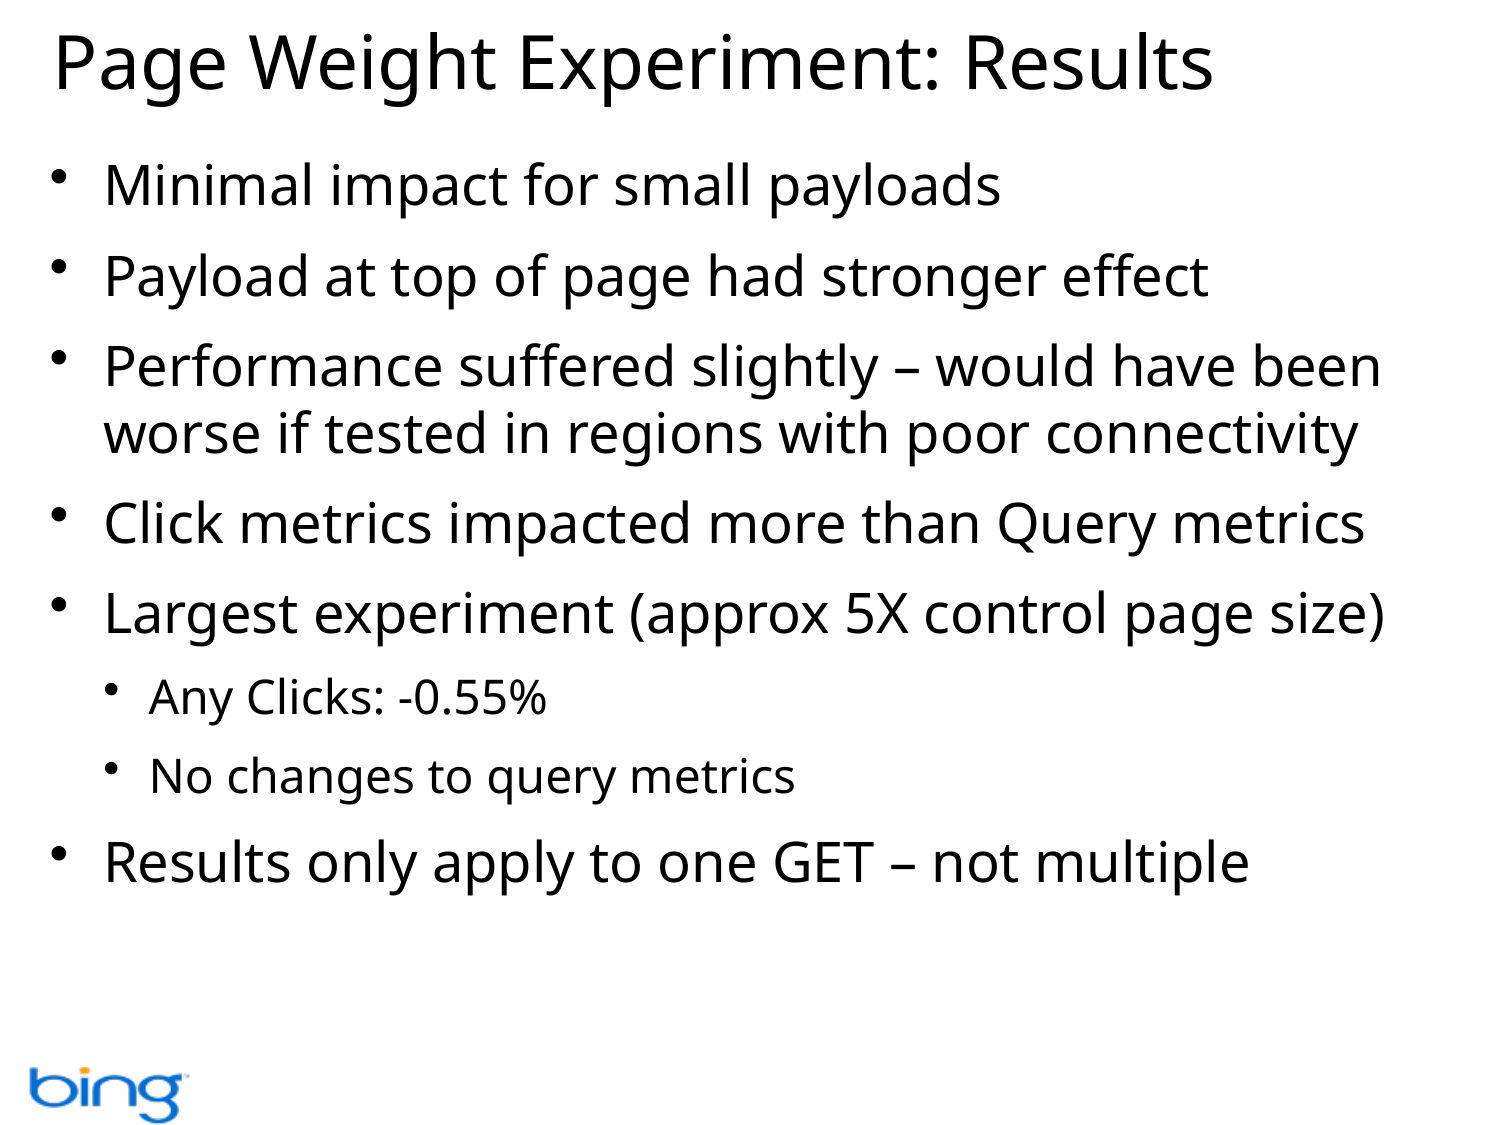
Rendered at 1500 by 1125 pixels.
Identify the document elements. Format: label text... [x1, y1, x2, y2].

title Page Weight Experiment: Results [52, 24, 1428, 98]
list Minimal impact for small payloads Payload at top of page had stronger effect Performance suffered slightly – would have been worse if tested in regions with poor connectivity Click metrics impacted more than Query metrics Largest experiment (approx 5X control page size) Any Clicks: -0.55% No changes to query metrics Results only apply to one GET – not multiple [49, 149, 1425, 1008]
picture [27, 1066, 193, 1125]
